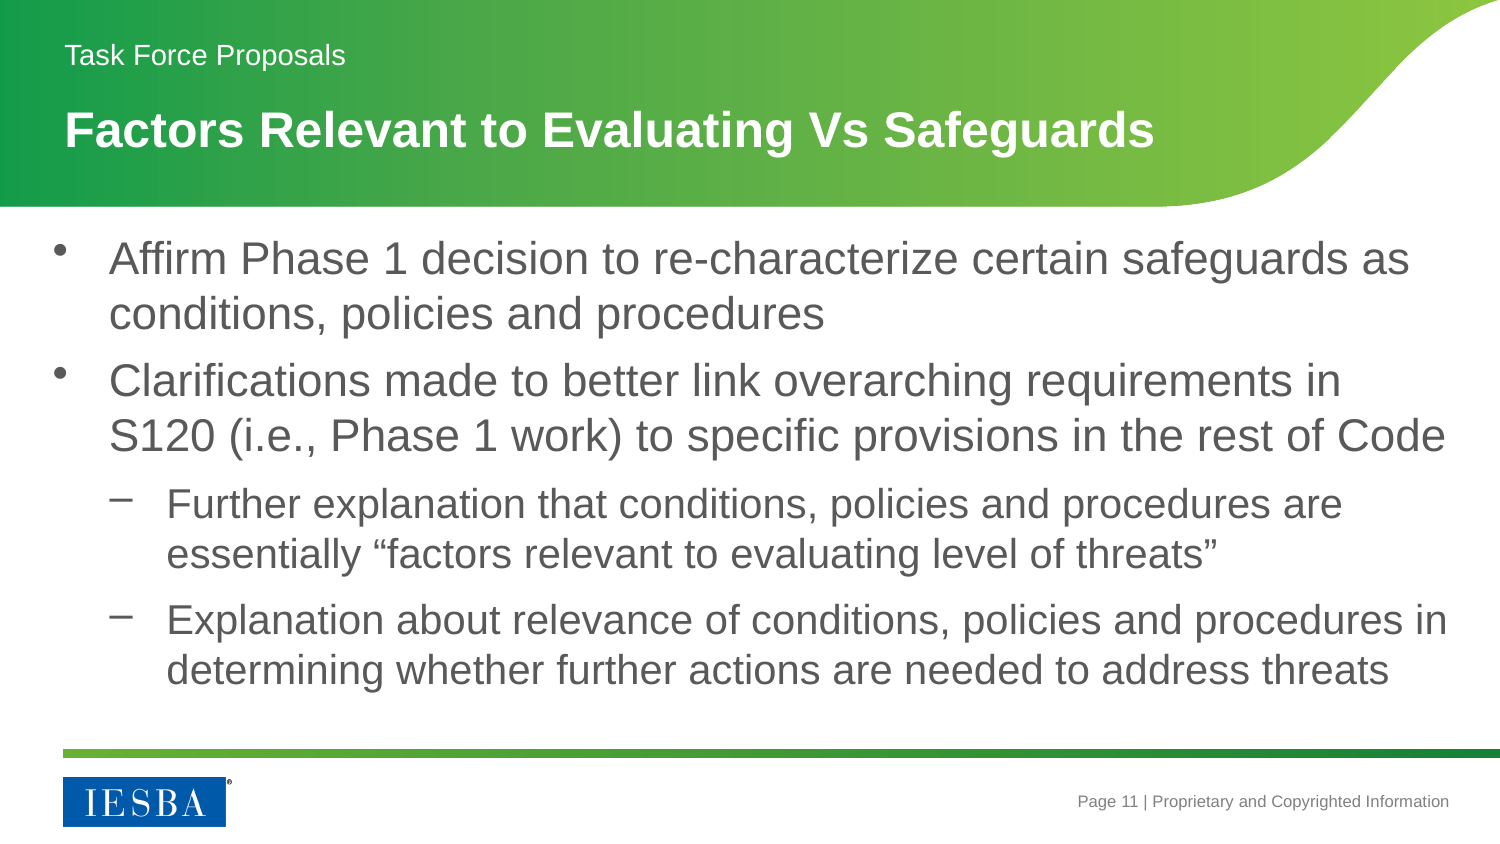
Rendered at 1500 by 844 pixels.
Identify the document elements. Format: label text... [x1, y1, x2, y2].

title Factors Relevant to Evaluating Vs Safeguards [64, 94, 1365, 161]
picture [63, 777, 232, 827]
list Affirm Phase 1 decision to re-characterize certain safeguards as conditions, policies and procedures Clarifications made to better link overarching requirements in S120 (i.e., Phase 1 work) to specific provisions in the rest of Code Further explanation that conditions, policies and procedures are essentially “factors relevant to evaluating level of threats” Explanation about relevance of conditions, policies and procedures in determining whether further actions are needed to address threats [37, 220, 1475, 724]
subtitle Task Force Proposals [64, 36, 502, 65]
picture [0, 0, 1500, 207]
